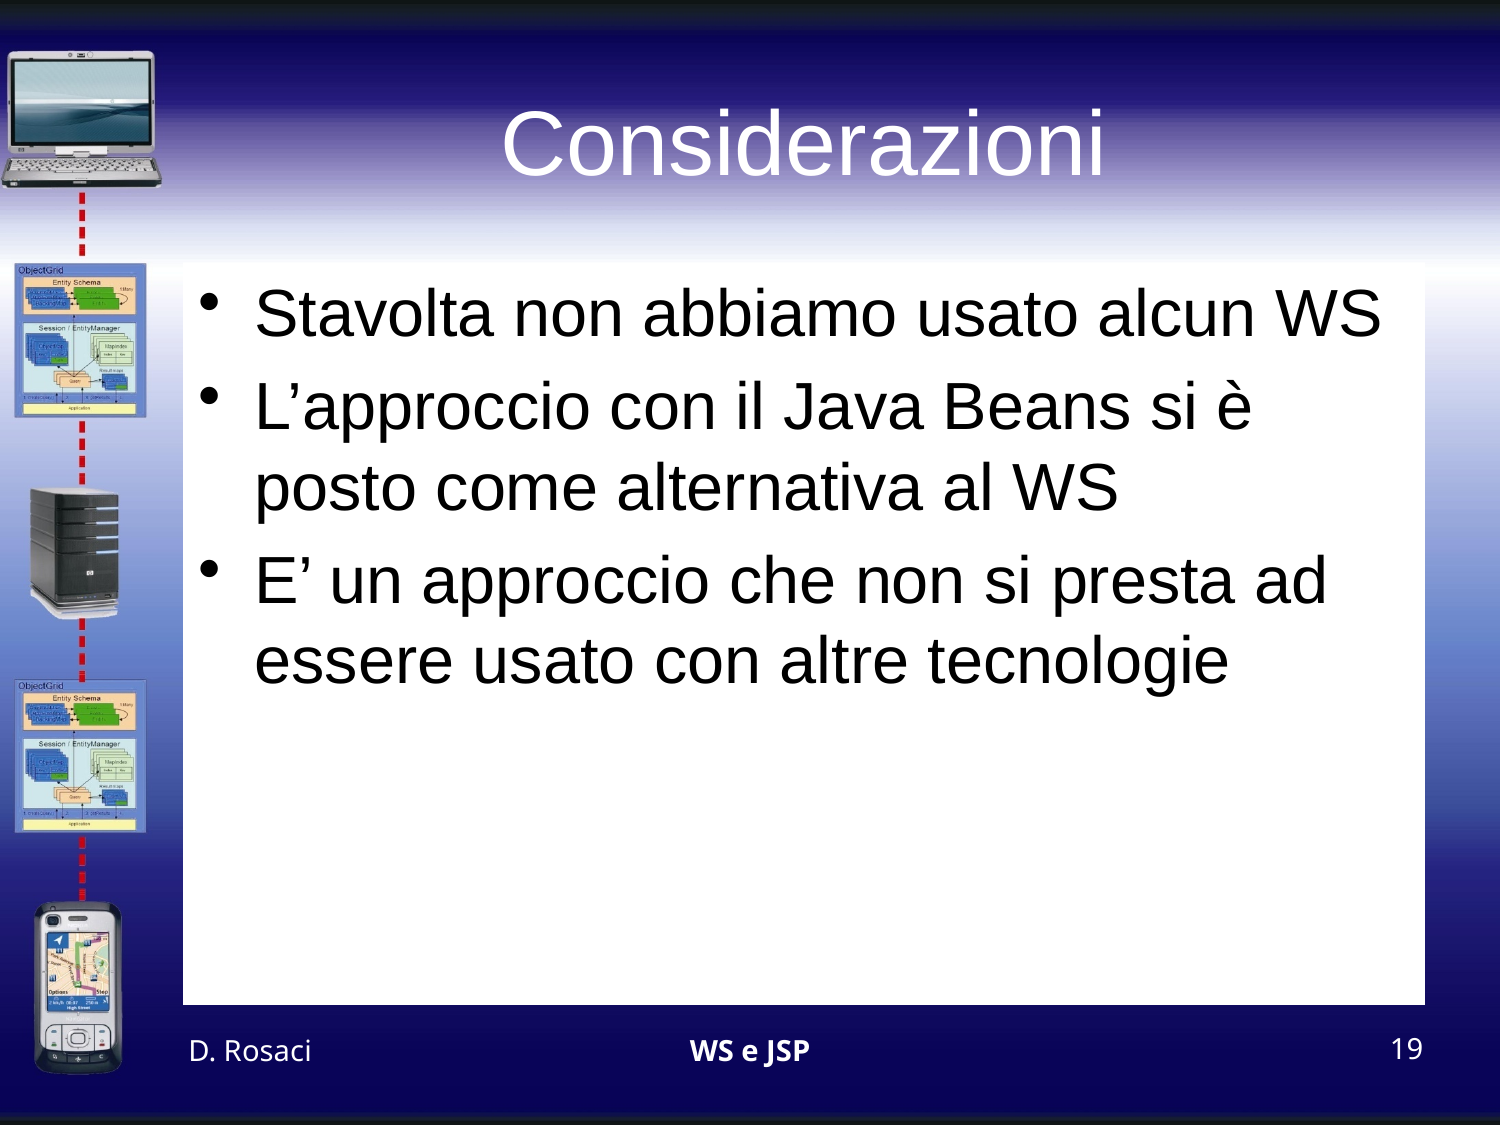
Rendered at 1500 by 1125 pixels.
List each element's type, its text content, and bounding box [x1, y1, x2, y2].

footer WS e JSP [512, 1024, 988, 1103]
title Considerazioni [182, 44, 1426, 233]
slide_number D. Rosaci [74, 1024, 426, 1103]
picture [0, 0, 1500, 1125]
list Stavolta non abbiamo usato alcun WS L’approccio con il Java Beans si è posto come alternativa al WS E’ un approccio che non si presta ad essere usato con altre tecnologie [182, 262, 1426, 1006]
